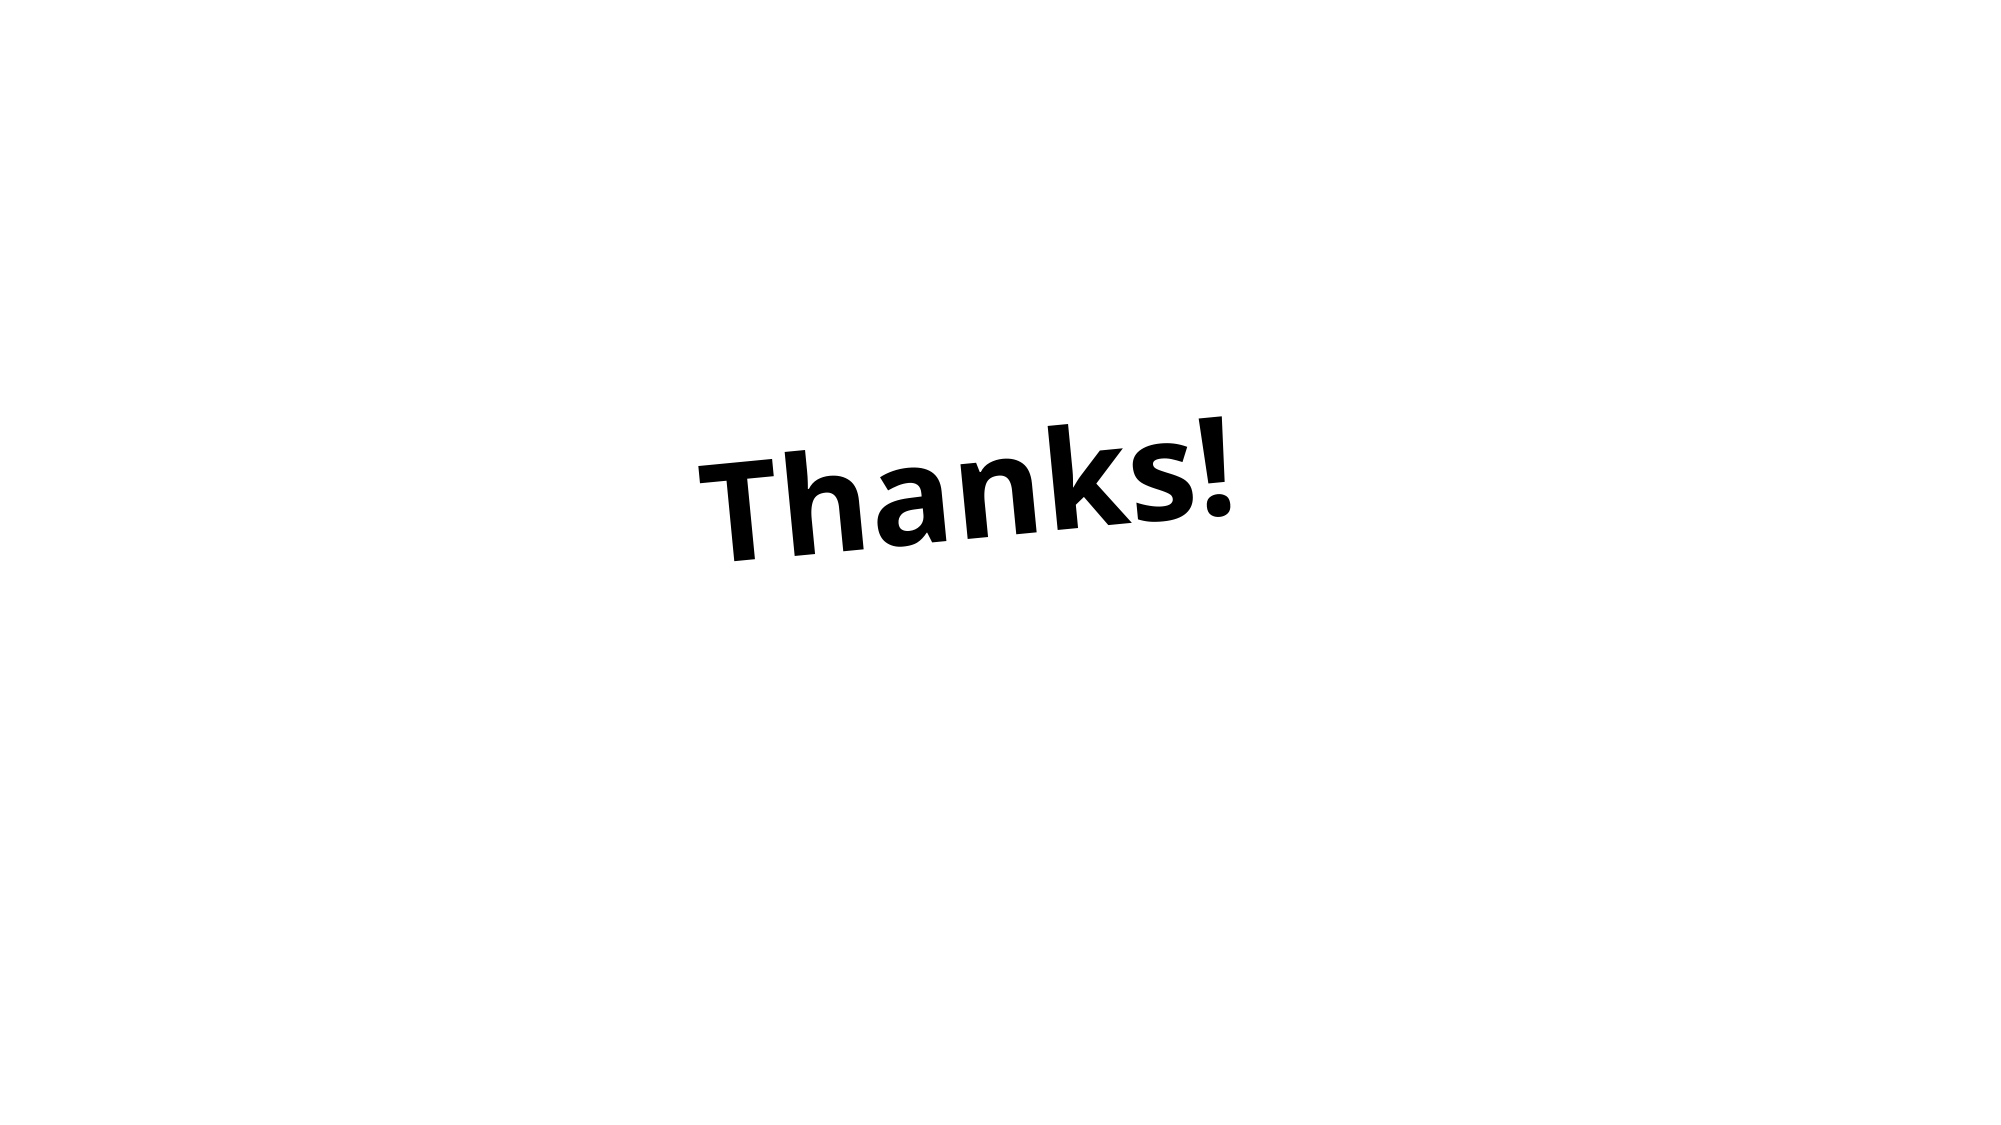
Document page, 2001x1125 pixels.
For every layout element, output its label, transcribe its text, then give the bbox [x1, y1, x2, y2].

text_box Thanks! [677, 364, 1289, 601]
